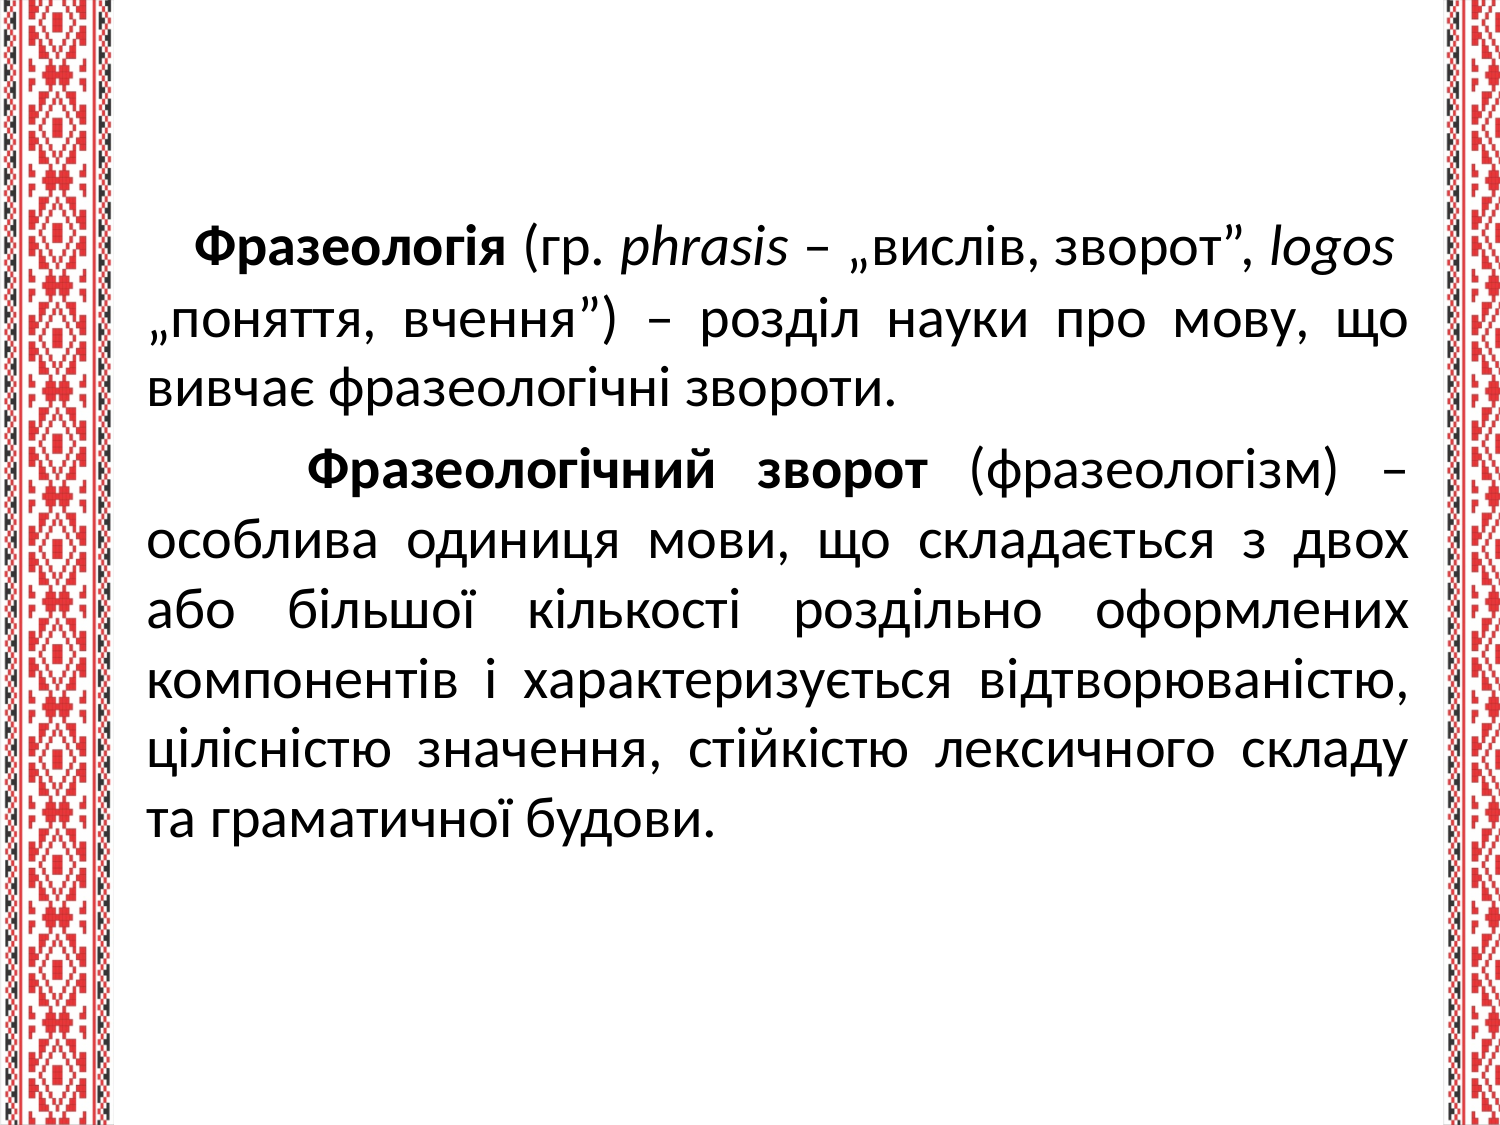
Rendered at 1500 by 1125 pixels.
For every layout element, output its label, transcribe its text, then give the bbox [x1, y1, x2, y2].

picture [937, 1, 1500, 1124]
picture [0, 1, 620, 1124]
list Фразеологія (гр. phrasis – „вислів, зворот”, logos „поняття, вчення”) – розділ науки про мову, що вивчає фразеологічні звороти. Фразеологічний зворот (фразеологізм) – особлива одиниця мови, що складається з двох або більшої кількості роздільно оформлених компонентів і характеризується відтворюваністю, цілісністю значення, стійкістю лексичного складу та граматичної будови. [114, 191, 1425, 934]
